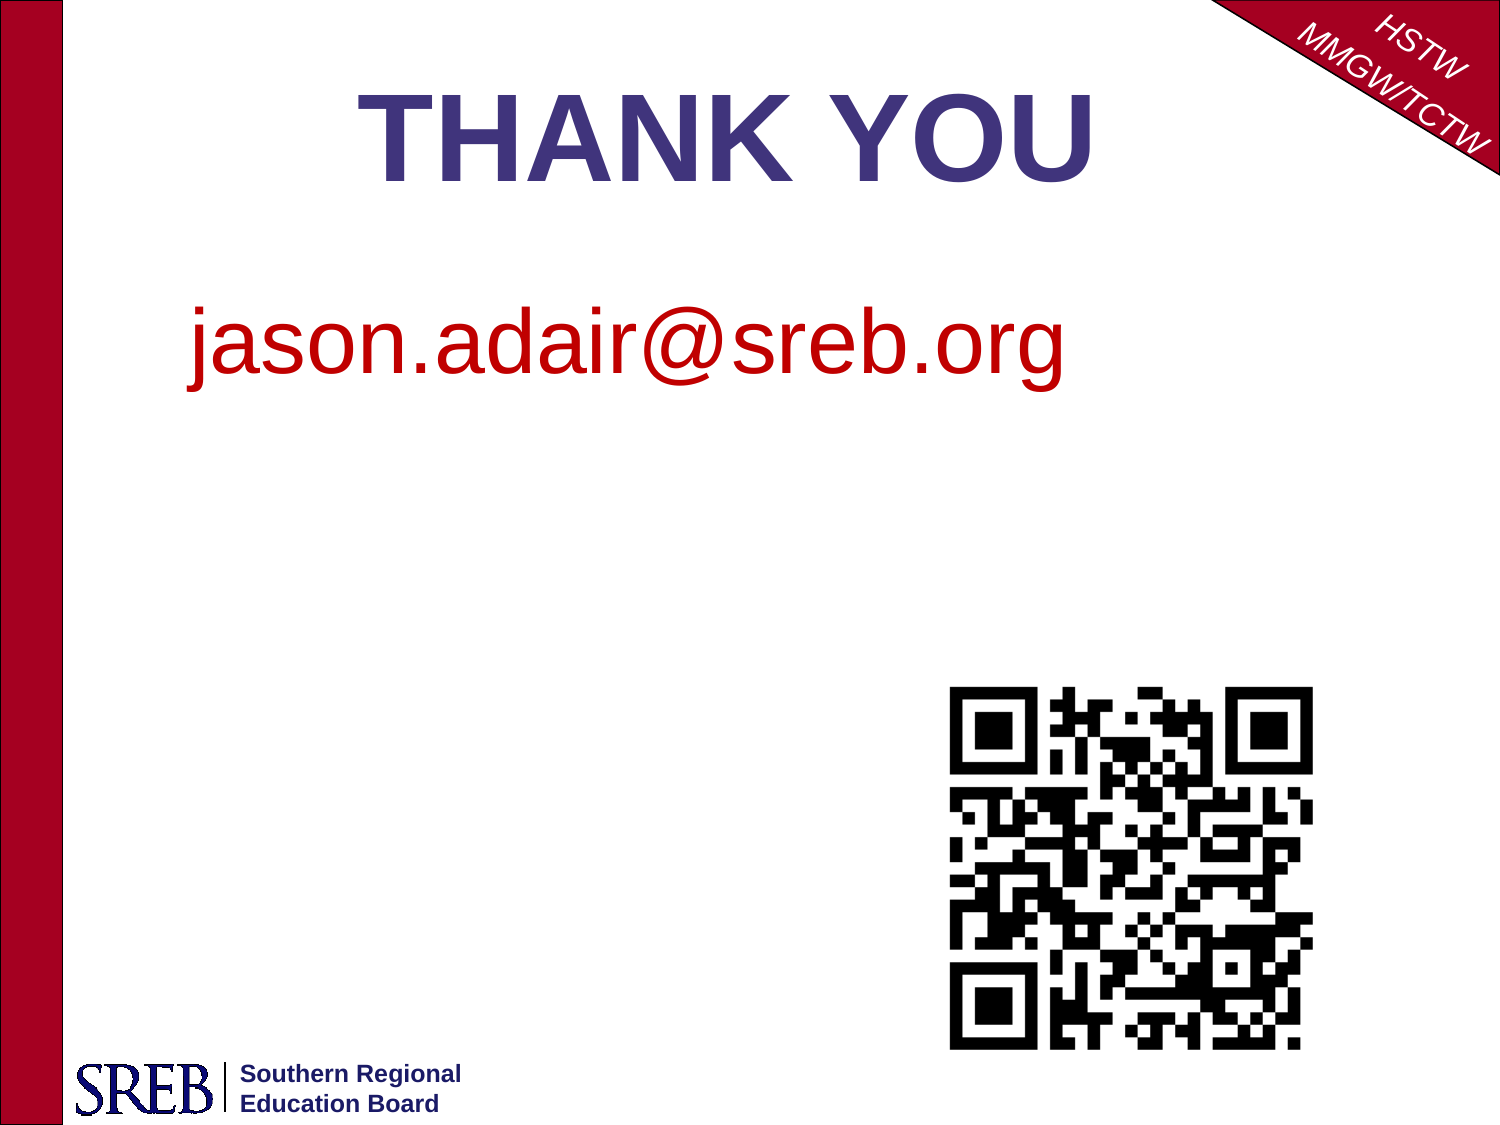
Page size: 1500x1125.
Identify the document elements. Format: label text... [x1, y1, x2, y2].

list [899, 637, 1363, 1101]
text_box jason.adair@sreb.org [174, 274, 1363, 400]
title THANK YOU [96, 62, 1360, 201]
